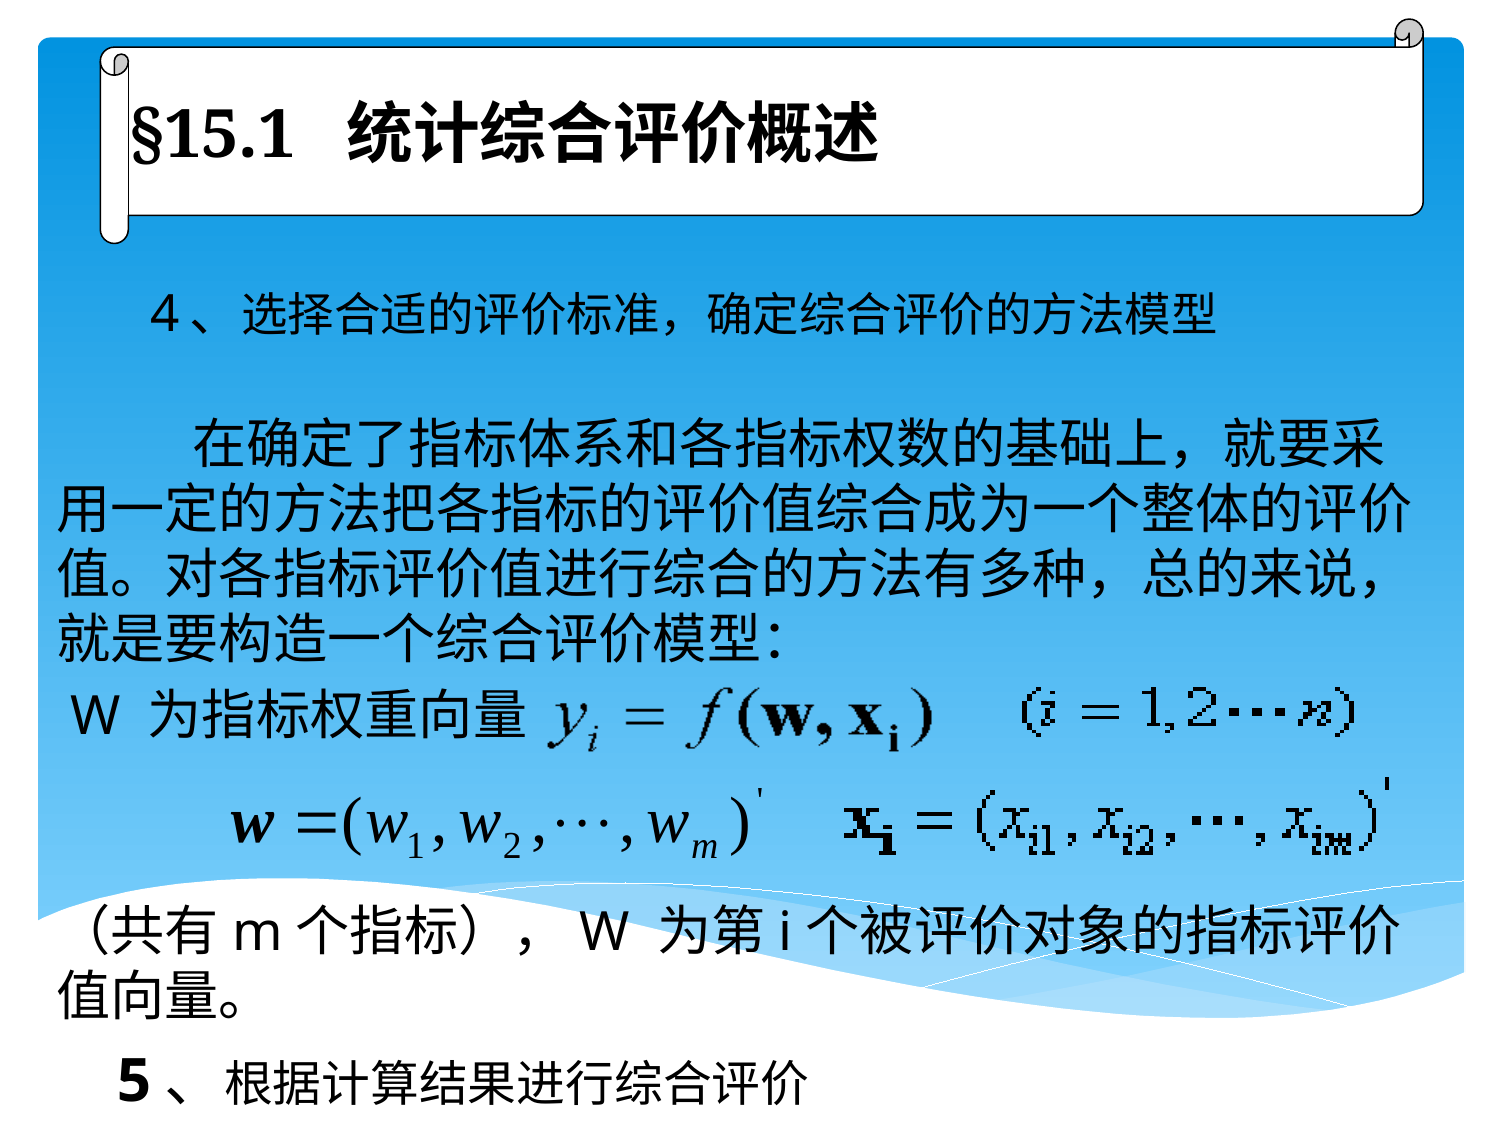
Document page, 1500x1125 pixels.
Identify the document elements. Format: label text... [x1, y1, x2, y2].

text_box §15.1 统计综合评价概述 [100, 19, 1424, 244]
picture [1009, 677, 1377, 755]
text_box 5、根据计算结果进行综合评价 [101, 1033, 1064, 1121]
title 4、选择合适的评价标准，确定综合评价的方法模型 [41, 242, 1424, 331]
subtitle 在确定了指标体系和各指标权数的基础上，就要采用一定的方法把各指标的评价值综合成为一个整体的评价值。对各指标评价值进行综合的方法有多种，总的来说，就是要构造一个综合评价模型： W 为指标权重向量 （共有m个指标），W 为第i个被评价对象的指标评价值向量。 [41, 331, 1447, 1123]
picture [218, 668, 1407, 877]
